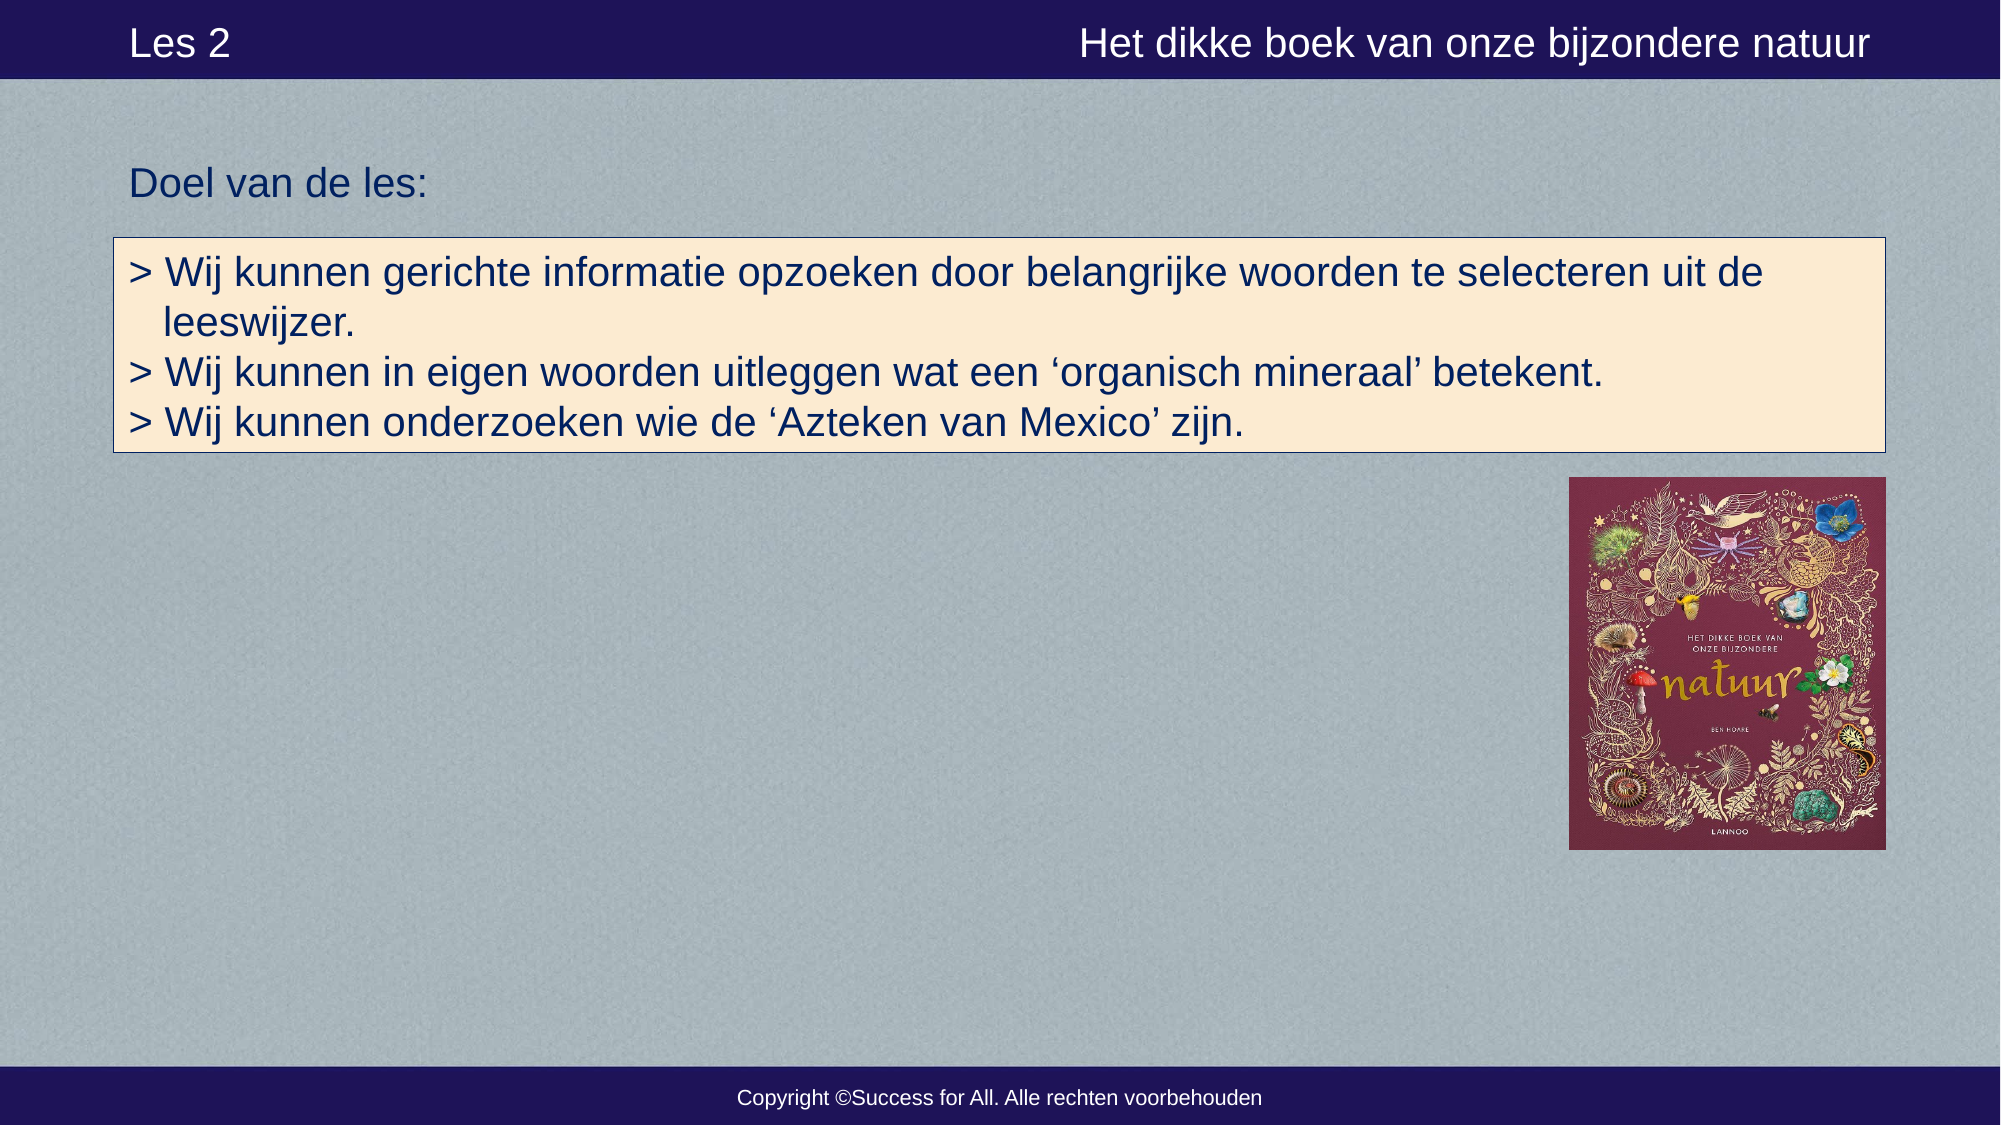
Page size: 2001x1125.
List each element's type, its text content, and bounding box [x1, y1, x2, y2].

text_box Les 2 [114, 8, 354, 73]
text_box Het dikke boek van onze bijzondere natuur [999, 8, 1886, 73]
picture [0, 0, 2001, 1125]
text_box > Wij kunnen gerichte informatie opzoeken door belangrijke woorden te selecteren uit de leeswijzer. > Wij kunnen in eigen woorden uitleggen wat een ‘organisch mineraal’ betekent. > Wij kunnen onderzoeken wie de ‘Azteken van Mexico’ zijn. [113, 237, 1886, 453]
text_box Copyright ©Success for All. Alle rechten voorbehouden [0, 1076, 2000, 1125]
text_box Doel van de les: [113, 148, 1635, 214]
